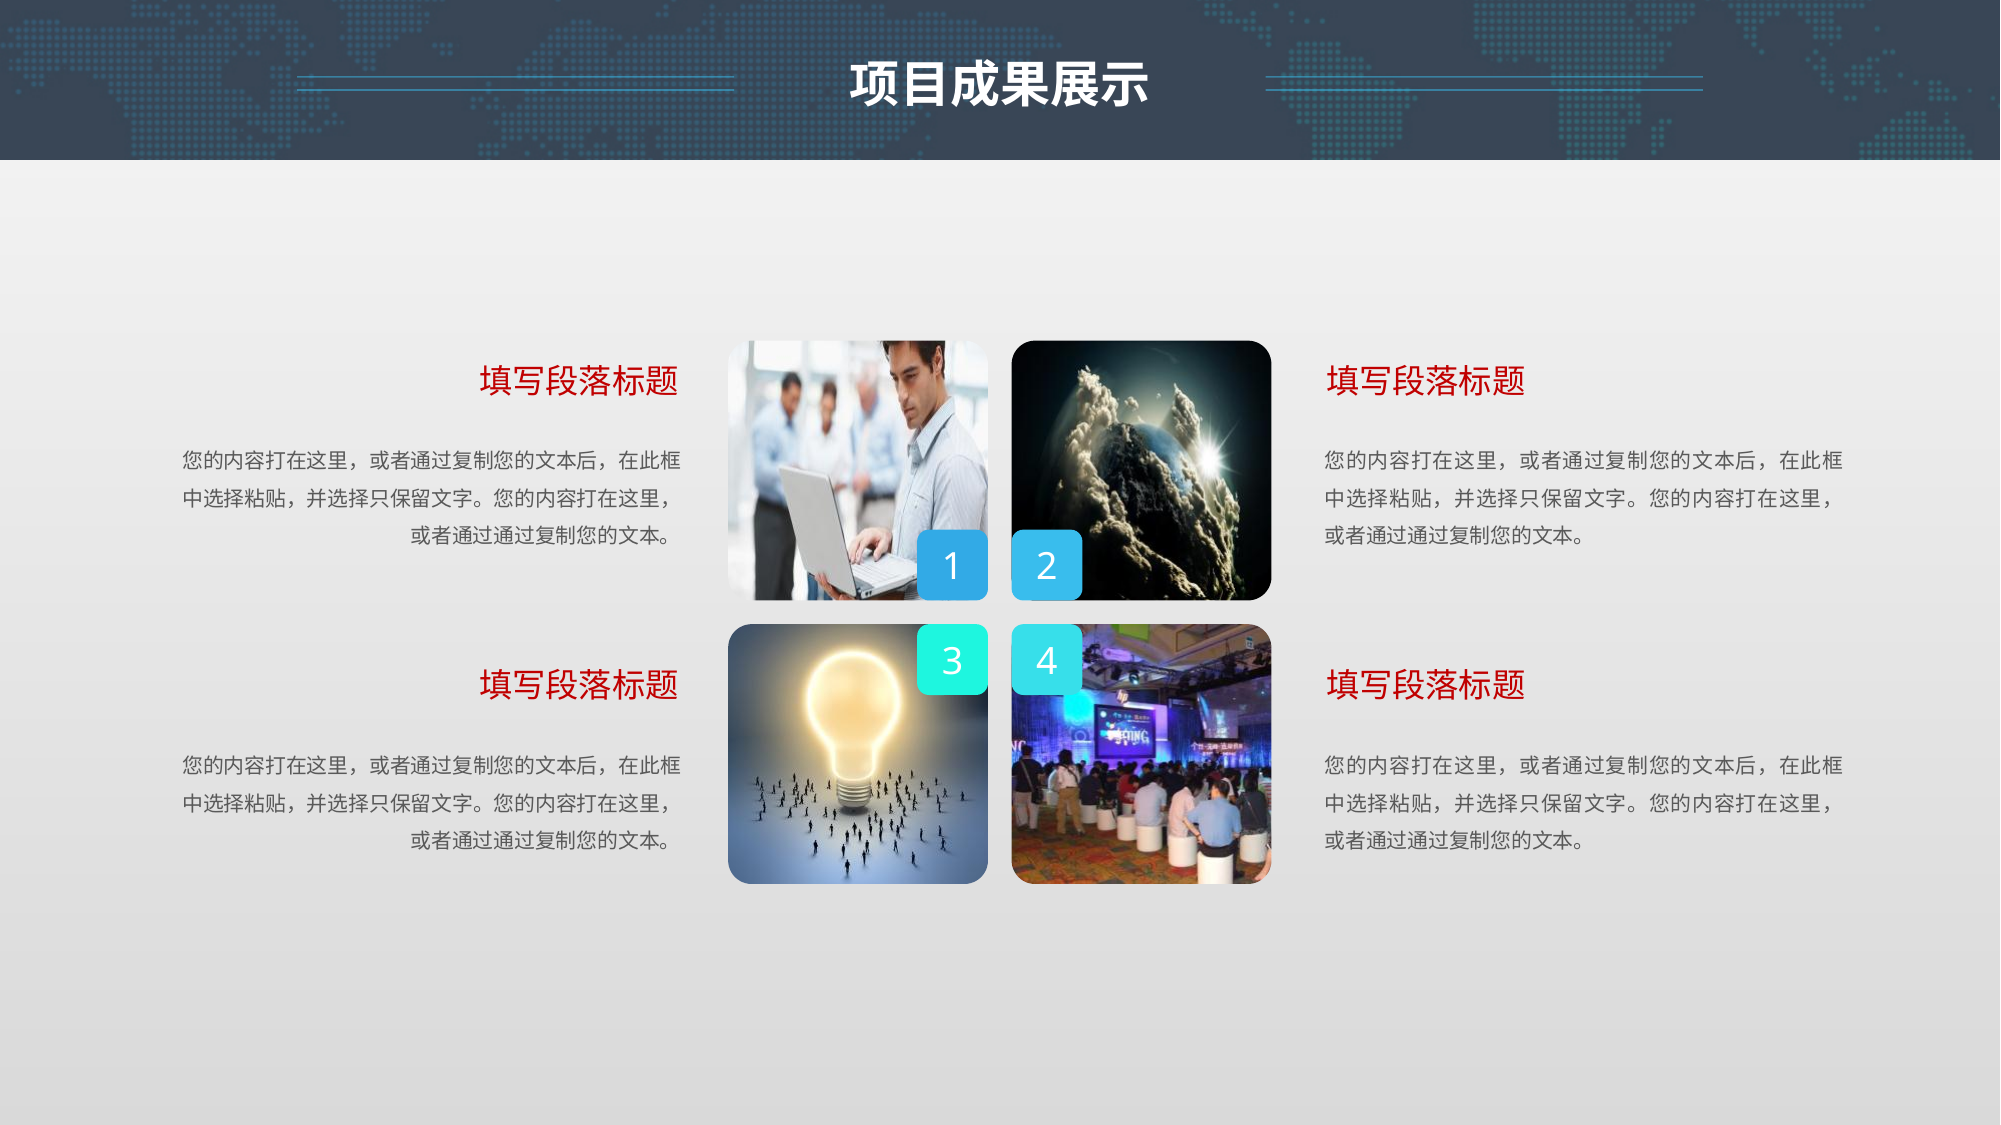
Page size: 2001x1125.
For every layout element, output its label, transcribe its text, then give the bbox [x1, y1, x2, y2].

text_box [726, 622, 991, 887]
text_box 2 [1009, 527, 1085, 603]
text_box 您的内容打在这里，或者通过复制您的文本后，在此框中选择粘贴，并选择只保留文字。您的内容打在这里，或者通过通过复制您的文本。 [1309, 428, 1858, 556]
text_box 1 [915, 527, 991, 603]
text_box [726, 338, 991, 603]
text_box 项目成果展示 [835, 98, 1165, 121]
text_box 4 [1009, 622, 1085, 698]
text_box 您的内容打在这里，或者通过复制您的文本后，在此框中选择粘贴，并选择只保留文字。您的内容打在这里，或者通过通过复制您的文本。 [1309, 732, 1858, 861]
text_box 填写段落标题 [1311, 352, 1541, 408]
text_box [1009, 622, 1274, 887]
picture [0, 0, 2000, 161]
text_box 填写段落标题 [1311, 657, 1541, 712]
text_box 您的内容打在这里，或者通过复制您的文本后，在此框中选择粘贴，并选择只保留文字。您的内容打在这里，或者通过通过复制您的文本。 [147, 428, 696, 556]
text_box 填写段落标题 [464, 352, 694, 408]
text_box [296, 76, 1704, 91]
text_box 3 [915, 622, 991, 698]
text_box 项目成果展示 [835, 45, 1165, 75]
text_box 您的内容打在这里，或者通过复制您的文本后，在此框中选择粘贴，并选择只保留文字。您的内容打在这里，或者通过通过复制您的文本。 [147, 732, 696, 861]
text_box [1009, 338, 1274, 603]
text_box 填写段落标题 [464, 657, 694, 712]
